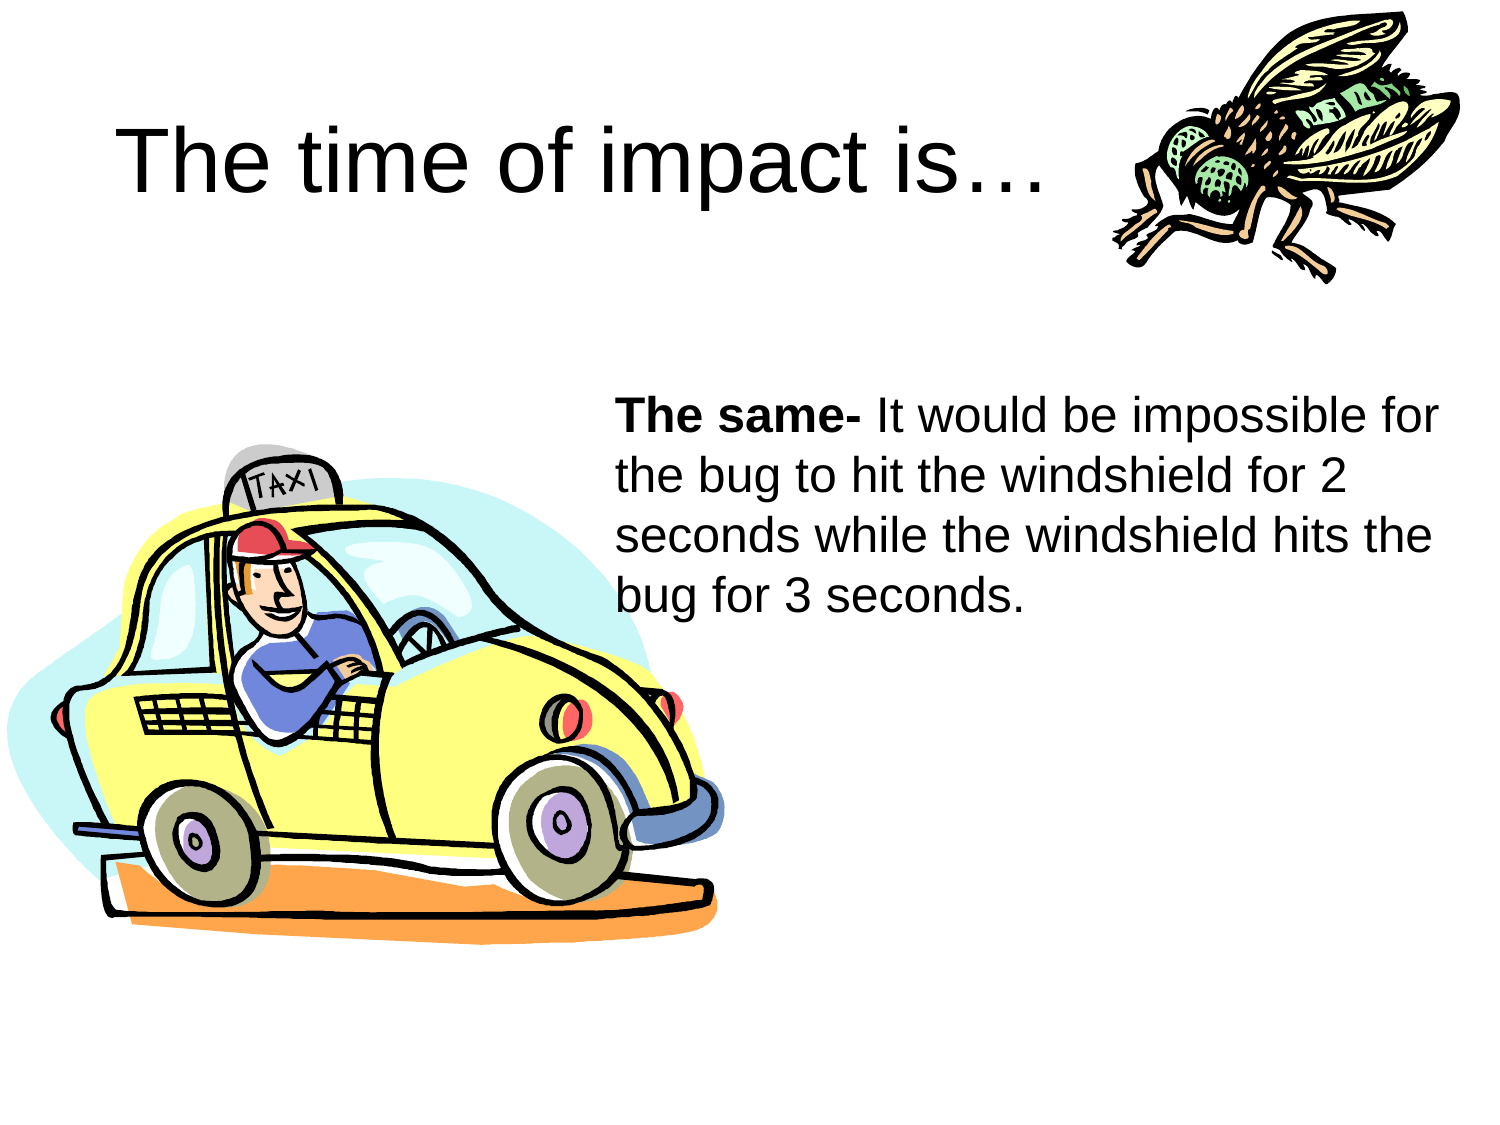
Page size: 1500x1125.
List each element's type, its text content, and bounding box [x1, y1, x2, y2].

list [0, 437, 732, 952]
text_box The same- It would be impossible for the bug to hit the windshield for 2 seconds while the windshield hits the bug for 3 seconds. [600, 374, 1463, 630]
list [1112, 8, 1463, 287]
text_box The time of impact is… [99, 62, 1107, 250]
